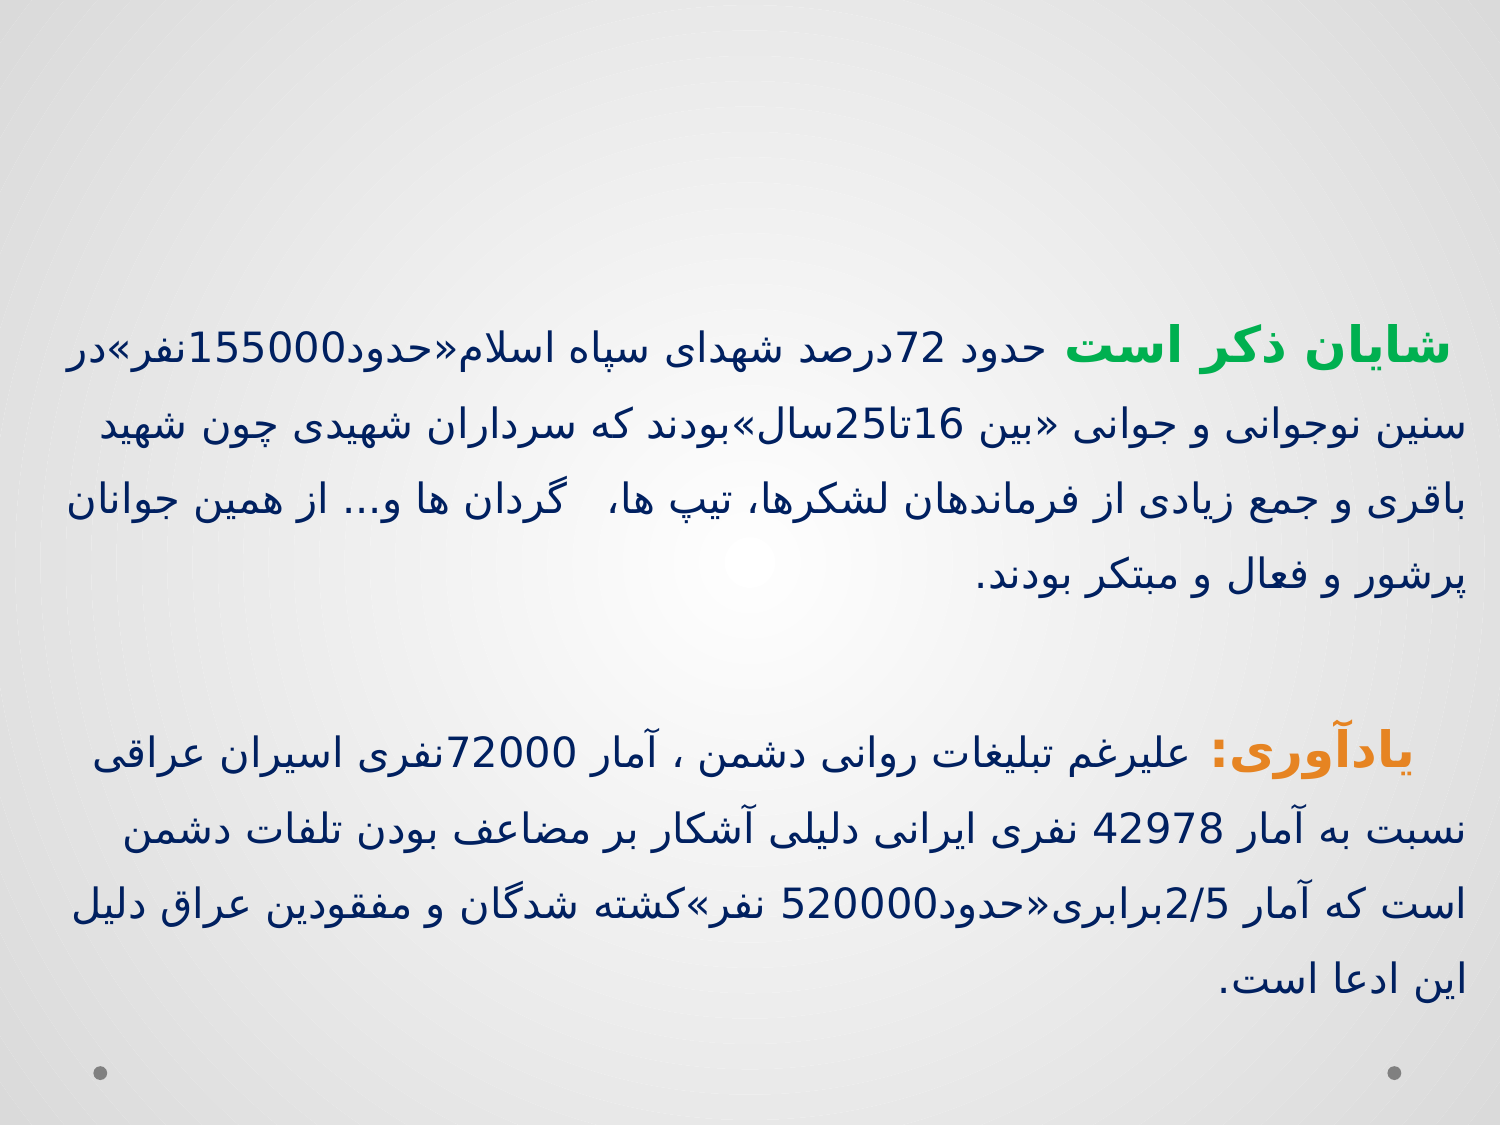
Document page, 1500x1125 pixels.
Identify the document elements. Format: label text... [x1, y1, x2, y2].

text_box شایان ذکر است حدود 72درصد شهدای سپاه اسلام«حدود155000نفر»در سنین نوجوانی و جوانی «بین 16تا25سال»بودند که سرداران شهیدی چون شهید باقری و جمع زیادی از فرماندهان لشکرها، تیپ ها، گردان ها و... از همین جوانان پرشور و فعال و مبتکر بودند. یادآوری: علیرغم تبلیغات روانی دشمن ، آمار 72000نفری اسیران عراقی نسبت به آمار 42978 نفری ایرانی دلیلی آشکار بر مضاعف بودن تلفات دشمن است که آمار 2/5برابری«حدود520000 نفر»کشته شدگان و مفقودین عراق دلیل این ادعا است. [41, 274, 1483, 1010]
